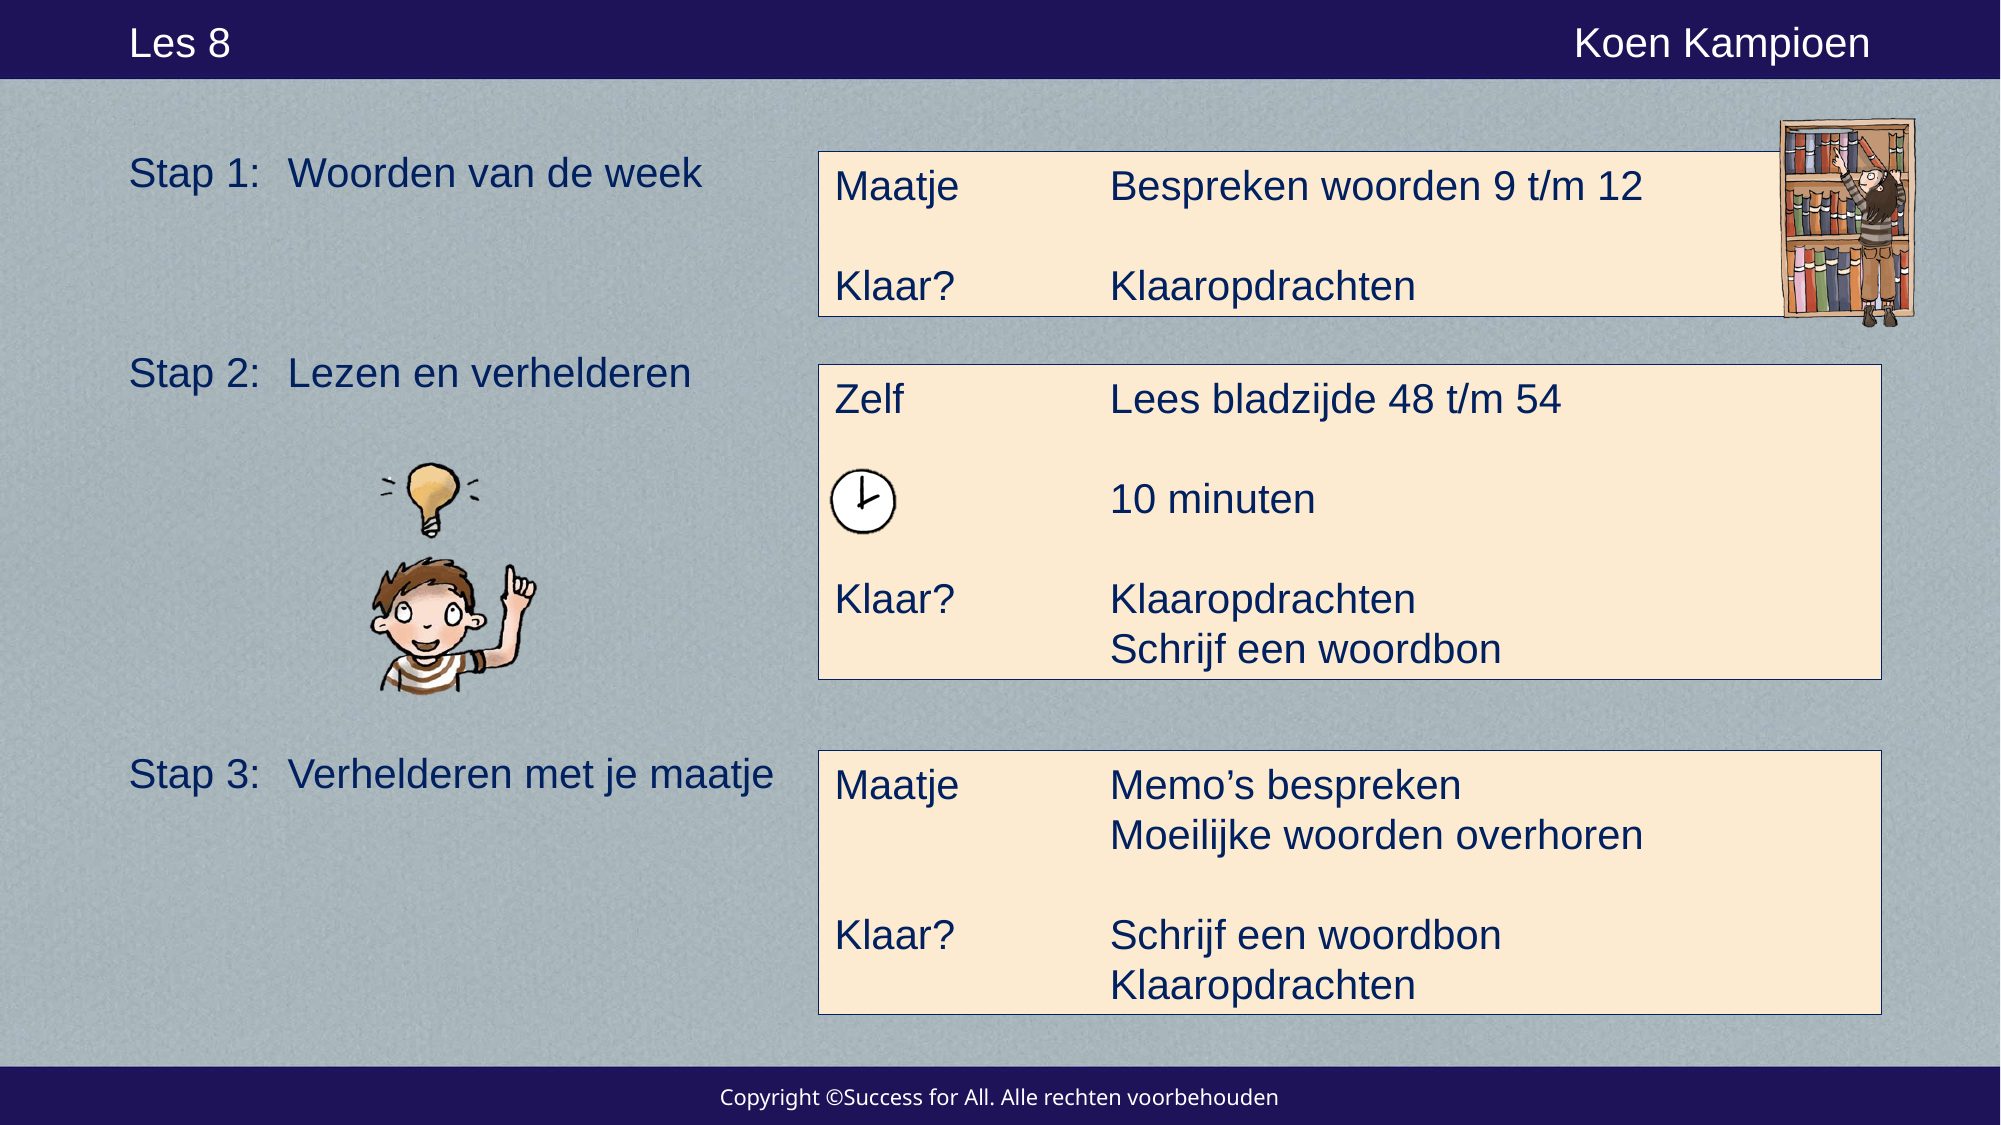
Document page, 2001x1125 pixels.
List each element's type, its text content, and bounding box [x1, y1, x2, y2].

picture [0, 0, 2001, 1125]
text_box Zelf Lees bladzijde 48 t/m 54 10 minuten Klaar? Klaaropdrachten Schrijf een woordbon [818, 364, 1882, 680]
text_box Maatje Bespreken woorden 9 t/m 12 Klaar? Klaaropdrachten [818, 151, 1765, 317]
text_box Maatje Memo’s bespreken Moeilijke woorden overhoren Klaar? Schrijf een woordbon Klaaropdrachten [818, 750, 1882, 1015]
text_box Stap 1: Woorden van de week Stap 2: Lezen en verhelderen Stap 3: Verhelderen met je maatje [114, 138, 907, 854]
text_box Copyright ©Success for All. Alle rechten voorbehouden [0, 1076, 2000, 1125]
text_box Koen Kampioen [999, 8, 1886, 73]
text_box Les 8 [114, 8, 354, 73]
